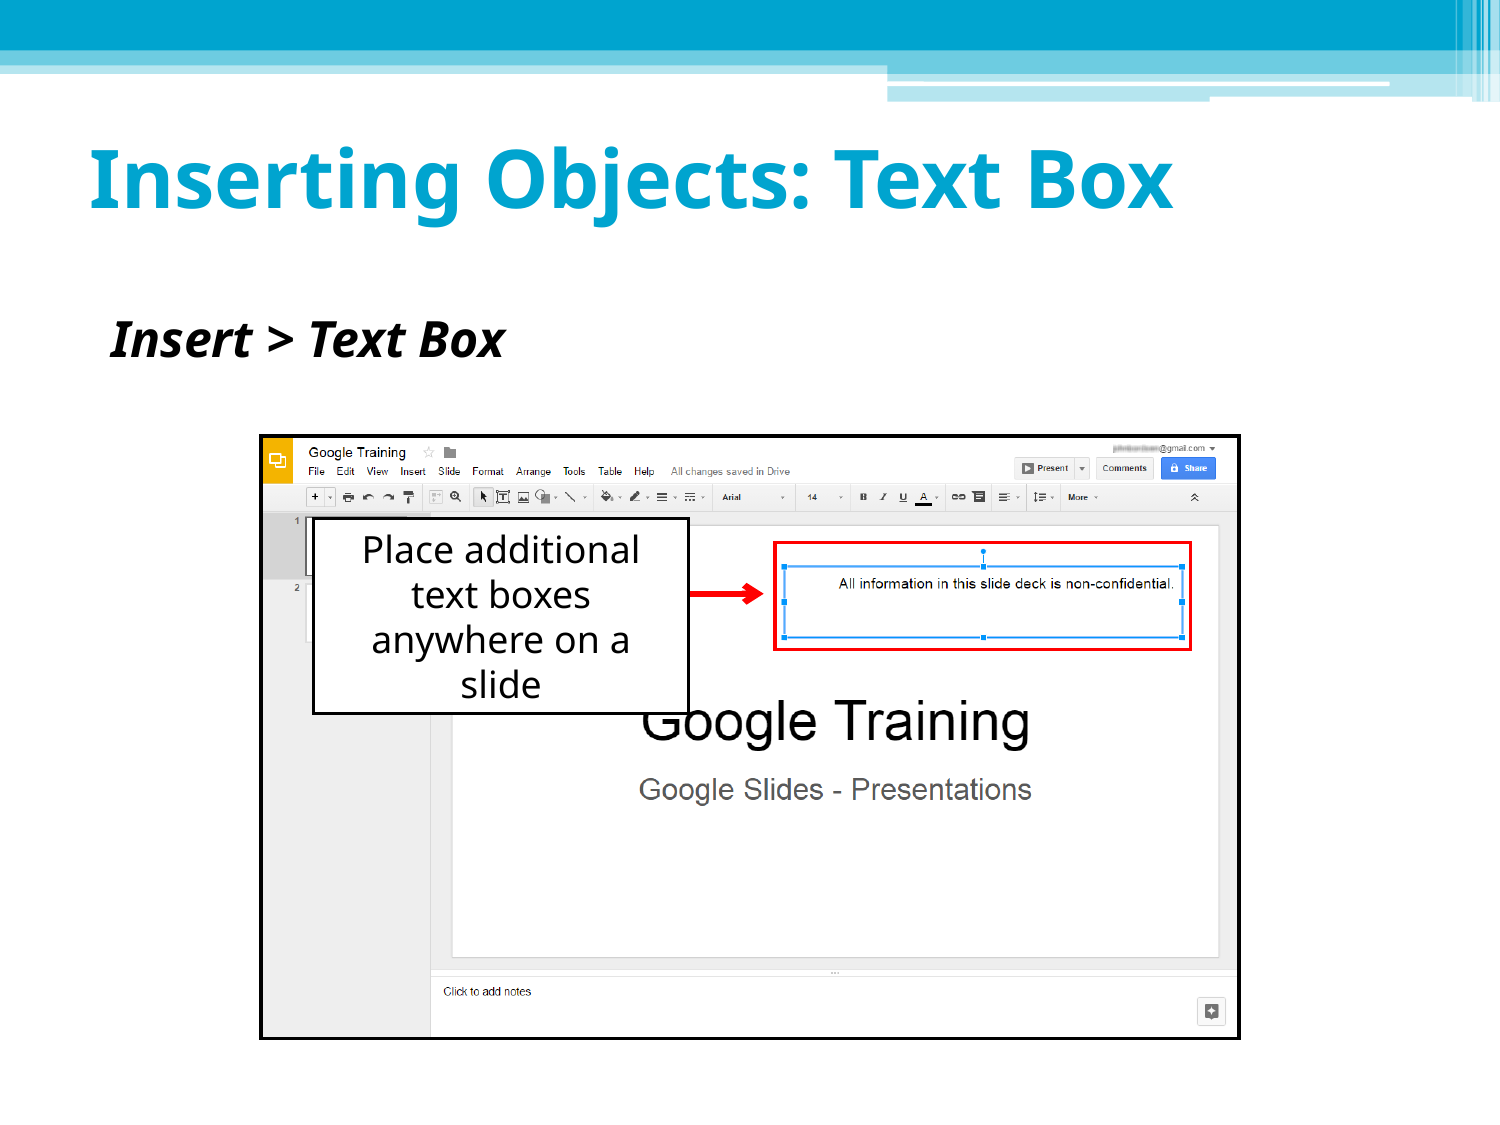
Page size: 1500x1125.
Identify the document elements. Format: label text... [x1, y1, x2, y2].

title Inserting Objects: Text Box [75, 90, 1418, 263]
picture [262, 437, 1238, 1038]
list Insert > Text Box [75, 299, 1100, 413]
